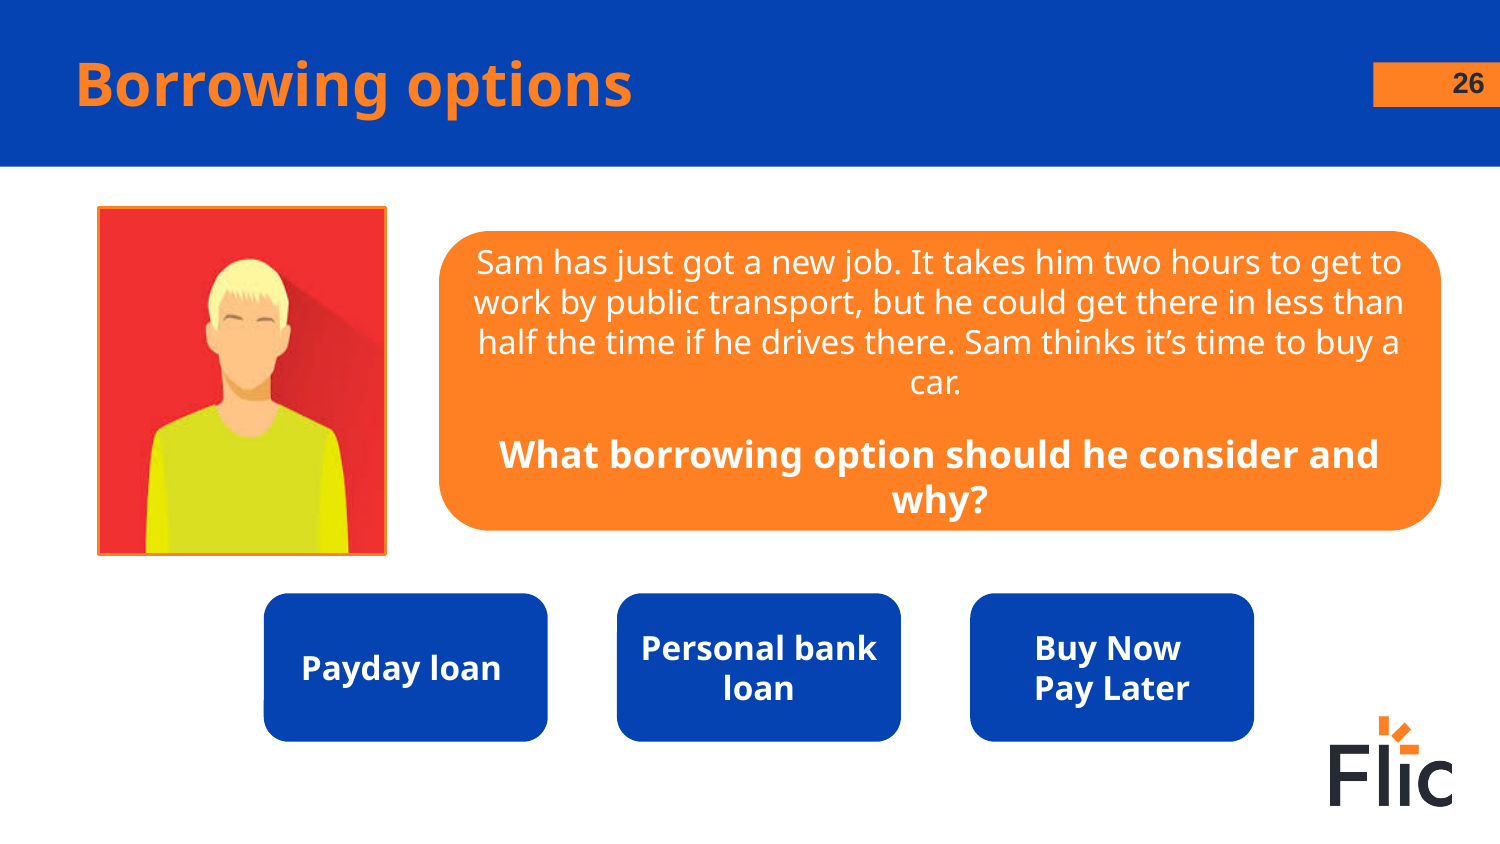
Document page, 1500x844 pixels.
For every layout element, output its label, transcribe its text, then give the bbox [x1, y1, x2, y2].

picture [99, 208, 385, 554]
slide_number ‹#› [1410, 49, 1500, 115]
picture [1330, 716, 1452, 807]
text_box Buy Now Pay Later [970, 593, 1255, 742]
title Borrowing options [59, 40, 1328, 125]
text_box Sam has just got a new job. It takes him two hours to get to work by public transport, but he could get there in less than half the time if he drives there. Sam thinks it’s time to buy a car. What borrowing option should he consider and why? [439, 231, 1441, 530]
text_box Personal bank loan [616, 593, 901, 742]
text_box Payday loan [263, 593, 548, 742]
